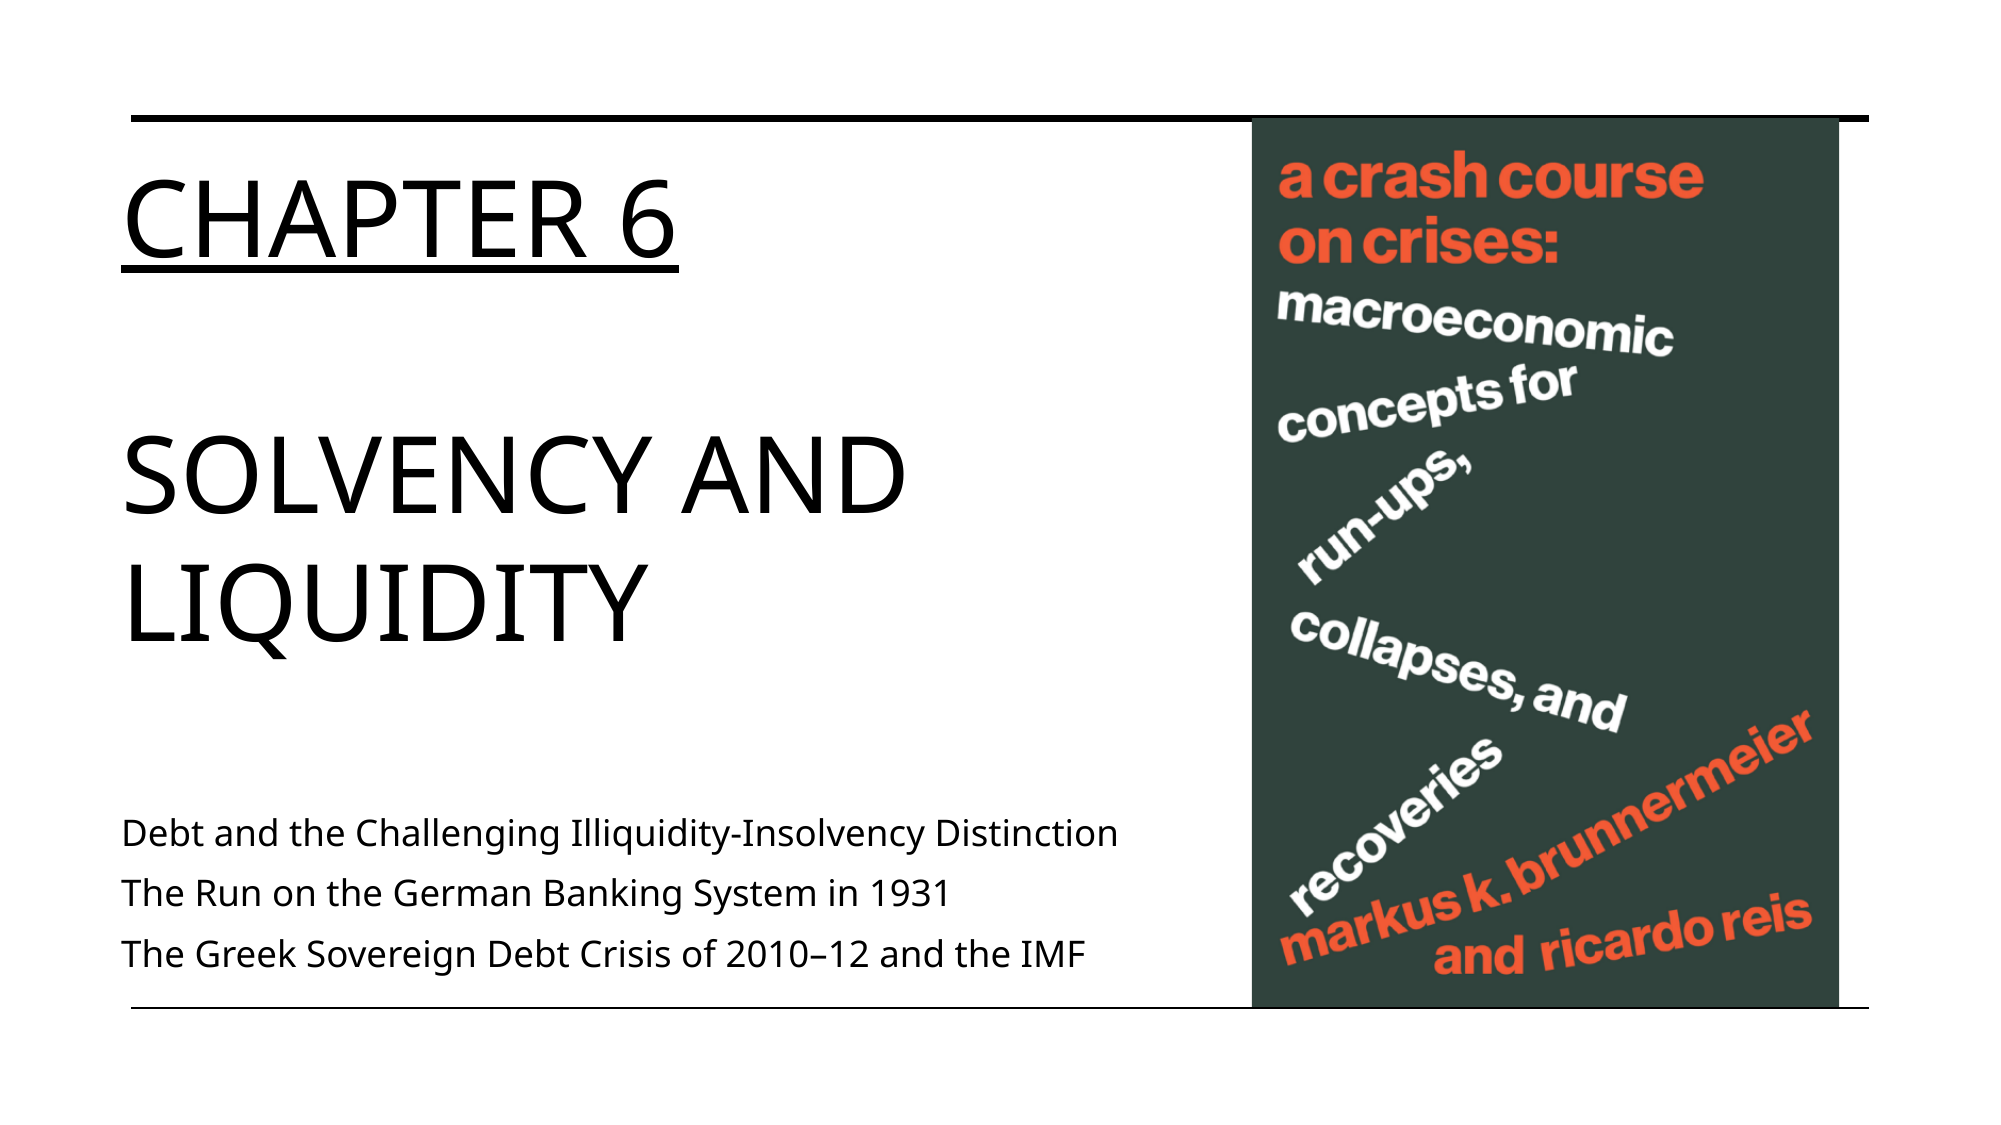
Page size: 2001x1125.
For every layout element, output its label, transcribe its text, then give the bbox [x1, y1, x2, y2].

subtitle Debt and the Challenging Illiquidity-Insolvency Distinction The Run on the German Banking System in 1931 The Greek Sovereign Debt Crisis of 2010–12 and the IMF [106, 718, 1204, 982]
picture [1251, 118, 1840, 1007]
title Chapter 6 Solvency AND Liquidity [106, 143, 964, 718]
